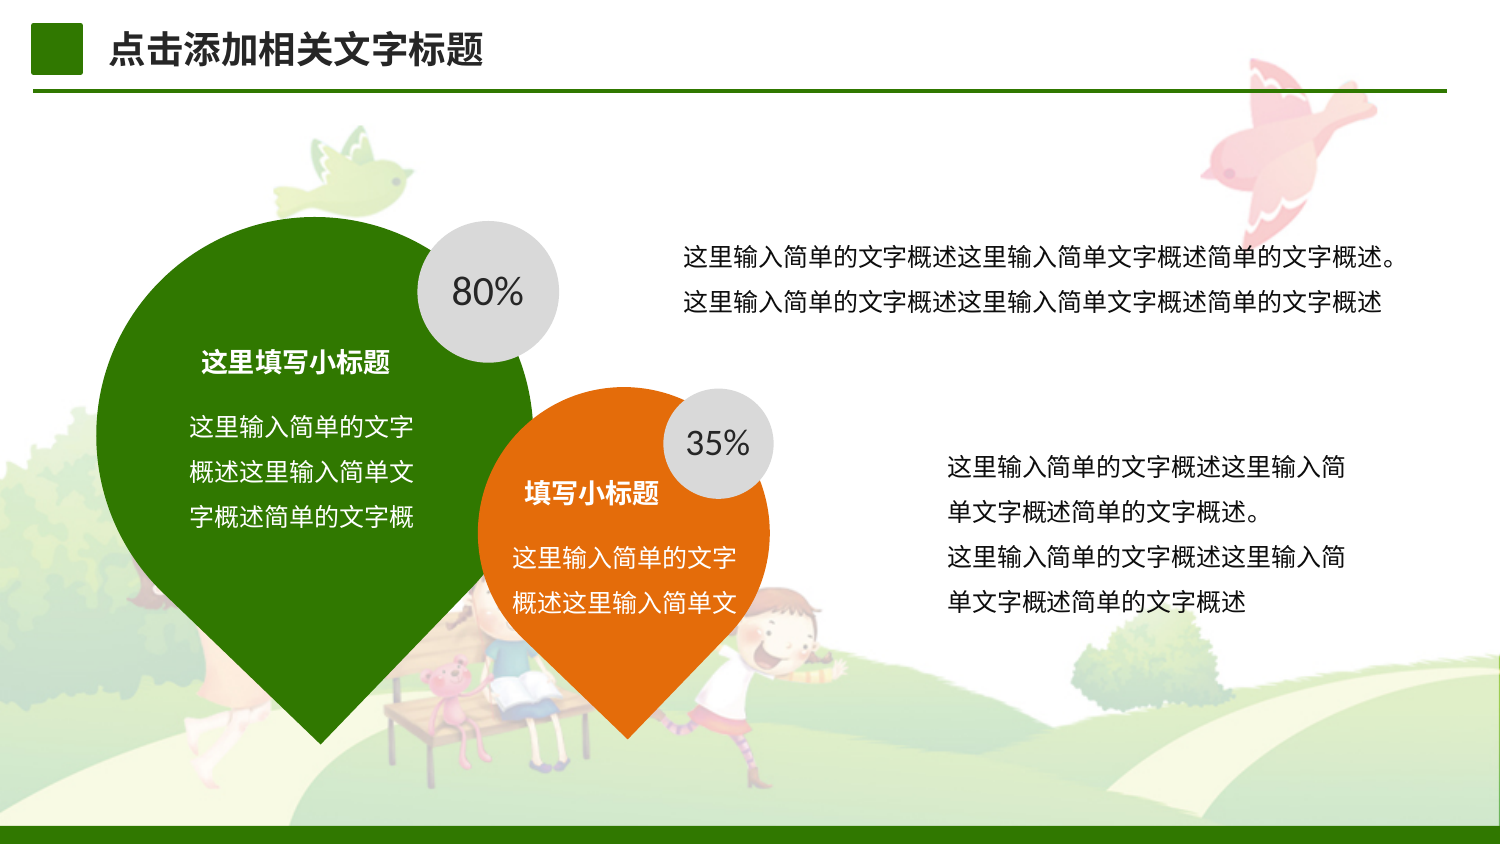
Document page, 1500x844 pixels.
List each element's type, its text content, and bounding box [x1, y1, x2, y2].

text_box [31, 23, 83, 75]
text_box 这里输入简单的文字概述这里输入简单文字概述简单的文字概述。 这里输入简单的文字概述这里输入简单文字概述简单的文字概述 [927, 426, 1392, 626]
text_box 35% [670, 410, 766, 471]
picture [0, 0, 1500, 824]
text_box [94, 214, 535, 747]
text_box 这里输入简单的文字 概述这里输入简单文 字概述简单的文字概 [169, 386, 452, 542]
text_box [672, 386, 765, 410]
text_box [741, 481, 772, 517]
text_box [415, 218, 562, 365]
text_box 这里输入简单的文字 概述这里输入简单文 [492, 517, 775, 628]
text_box 填写小标题 [504, 465, 741, 519]
text_box [661, 413, 670, 465]
text_box 这里输入简单的文字概述这里输入简单文字概述简单的文字概述。 这里输入简单的文字概述这里输入简单文字概述简单的文字概述 [663, 216, 1447, 327]
text_box [741, 411, 776, 497]
text_box [0, 824, 1500, 844]
text_box 80% [436, 256, 539, 322]
text_box [475, 384, 684, 601]
text_box 点击添加相关文字标题 [94, 18, 499, 79]
text_box 这里填写小标题 [181, 334, 418, 388]
text_box [510, 628, 738, 742]
